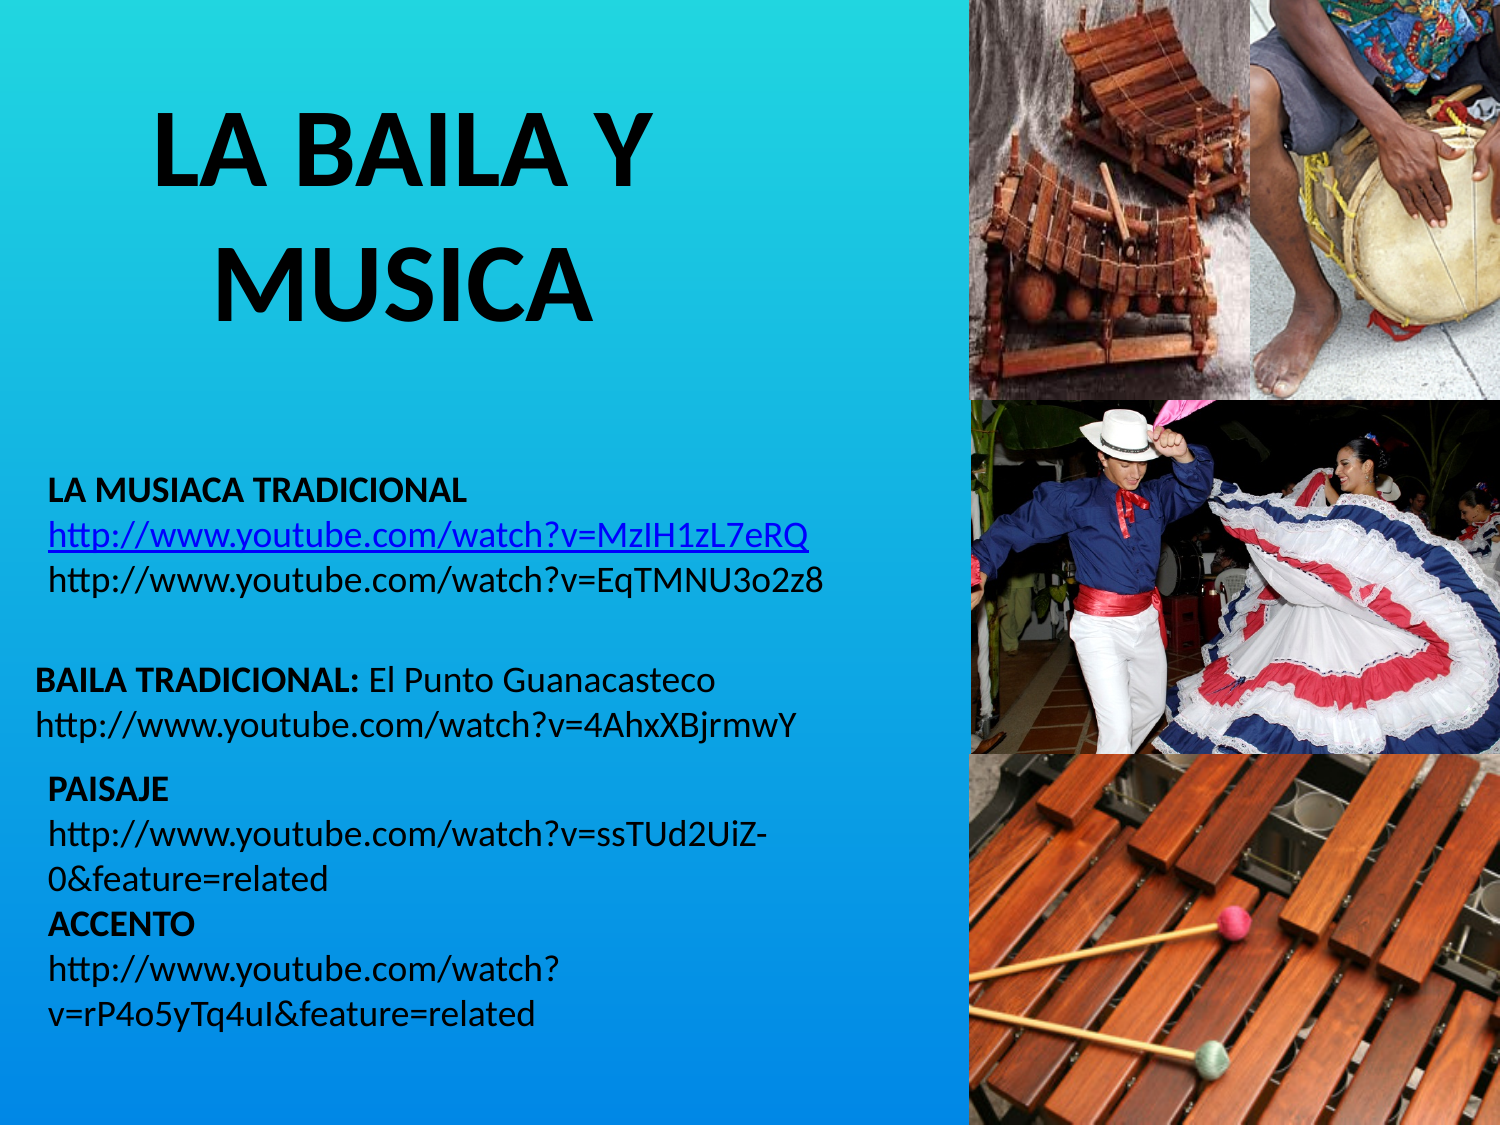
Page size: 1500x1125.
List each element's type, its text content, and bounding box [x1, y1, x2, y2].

picture [969, 0, 1500, 1125]
text_box PAISAJE http://www.youtube.com/watch?v=ssTUd2UiZ-0&feature=related ACCENTO http://www.youtube.com/watch?v=rP4o5yTq4uI&feature=related [33, 756, 965, 1042]
text_box lA BAILA Y MUSICA [20, 66, 785, 352]
text_box LA MUSIACA TRADICIONAL http://www.youtube.com/watch?v=MzIH1zL7eRQ http://www.youtube.com/watch?v=EqTMNU3o2z8 [33, 412, 966, 647]
text_box BAILA TRADICIONAL: El Punto Guanacasteco http://www.youtube.com/watch?v=4AhxXBjrmwY [20, 647, 966, 753]
